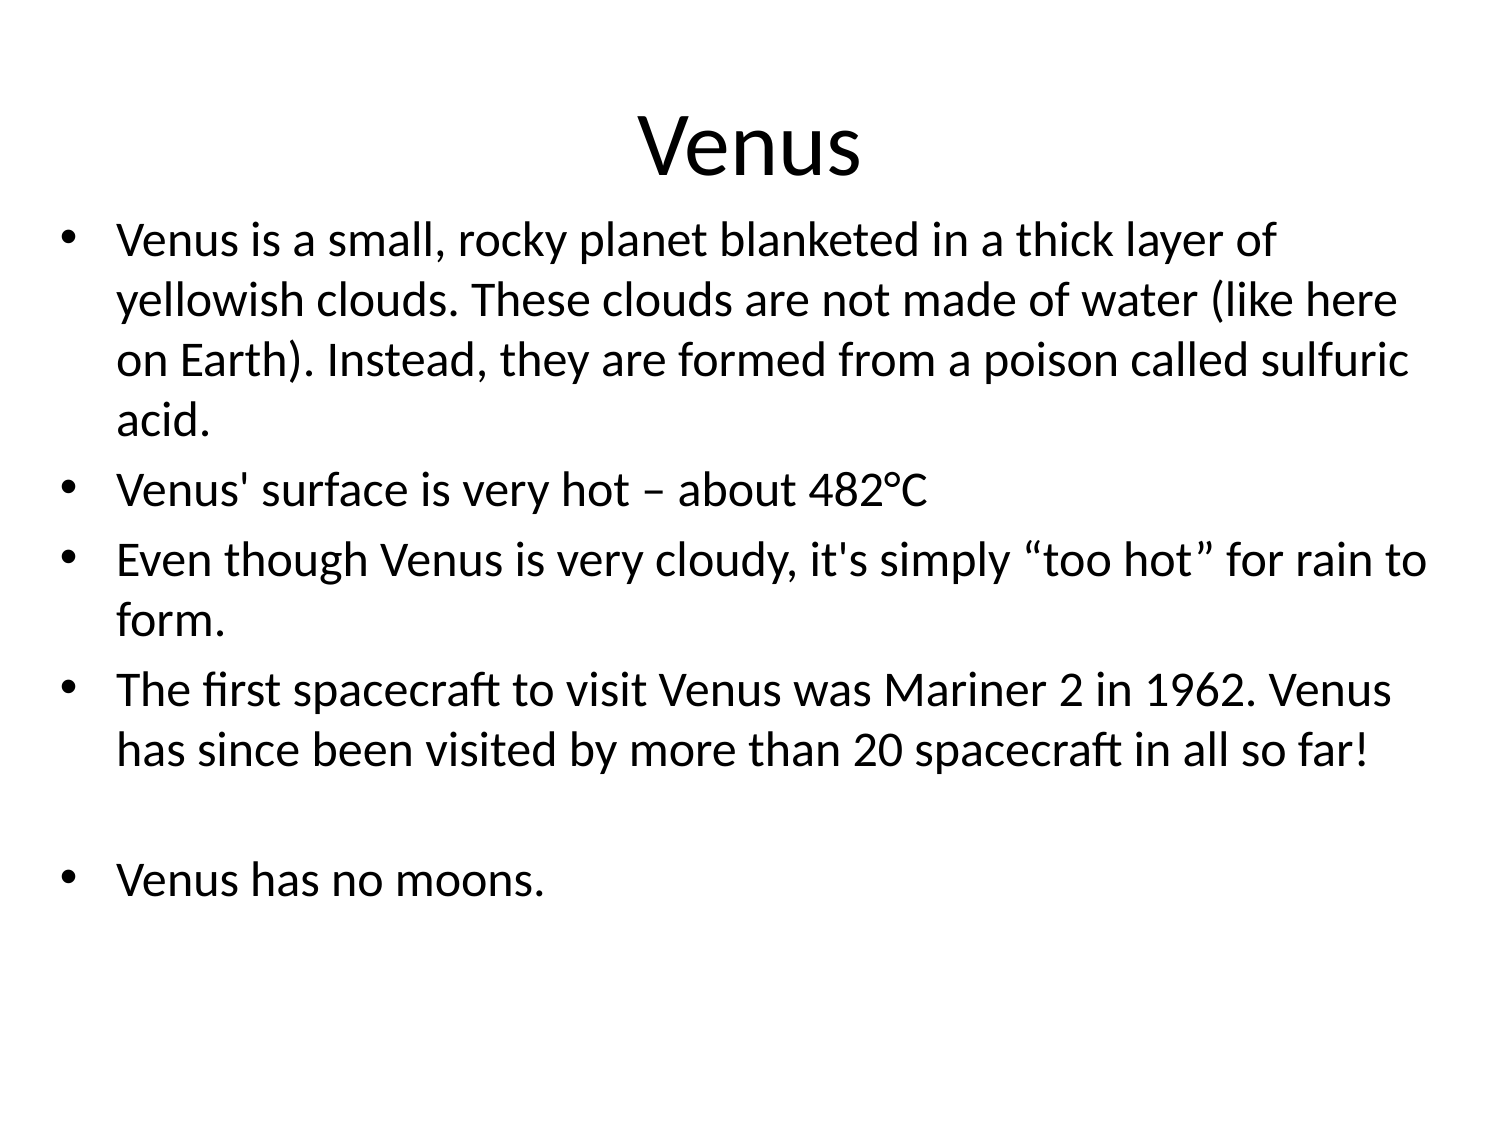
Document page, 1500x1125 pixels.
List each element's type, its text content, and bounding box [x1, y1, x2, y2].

title Venus [75, 45, 1425, 198]
list Venus is a small, rocky planet blanketed in a thick layer of yellowish clouds. These clouds are not made of water (like here on Earth). Instead, they are formed from a poison called sulfuric acid. Venus' surface is very hot – about 482°C Even though Venus is very cloudy, it's simply “too hot” for rain to form. The first spacecraft to visit Venus was Mariner 2 in 1962. Venus has since been visited by more than 20 spacecraft in all so far! Venus has no moons. [44, 198, 1466, 1052]
